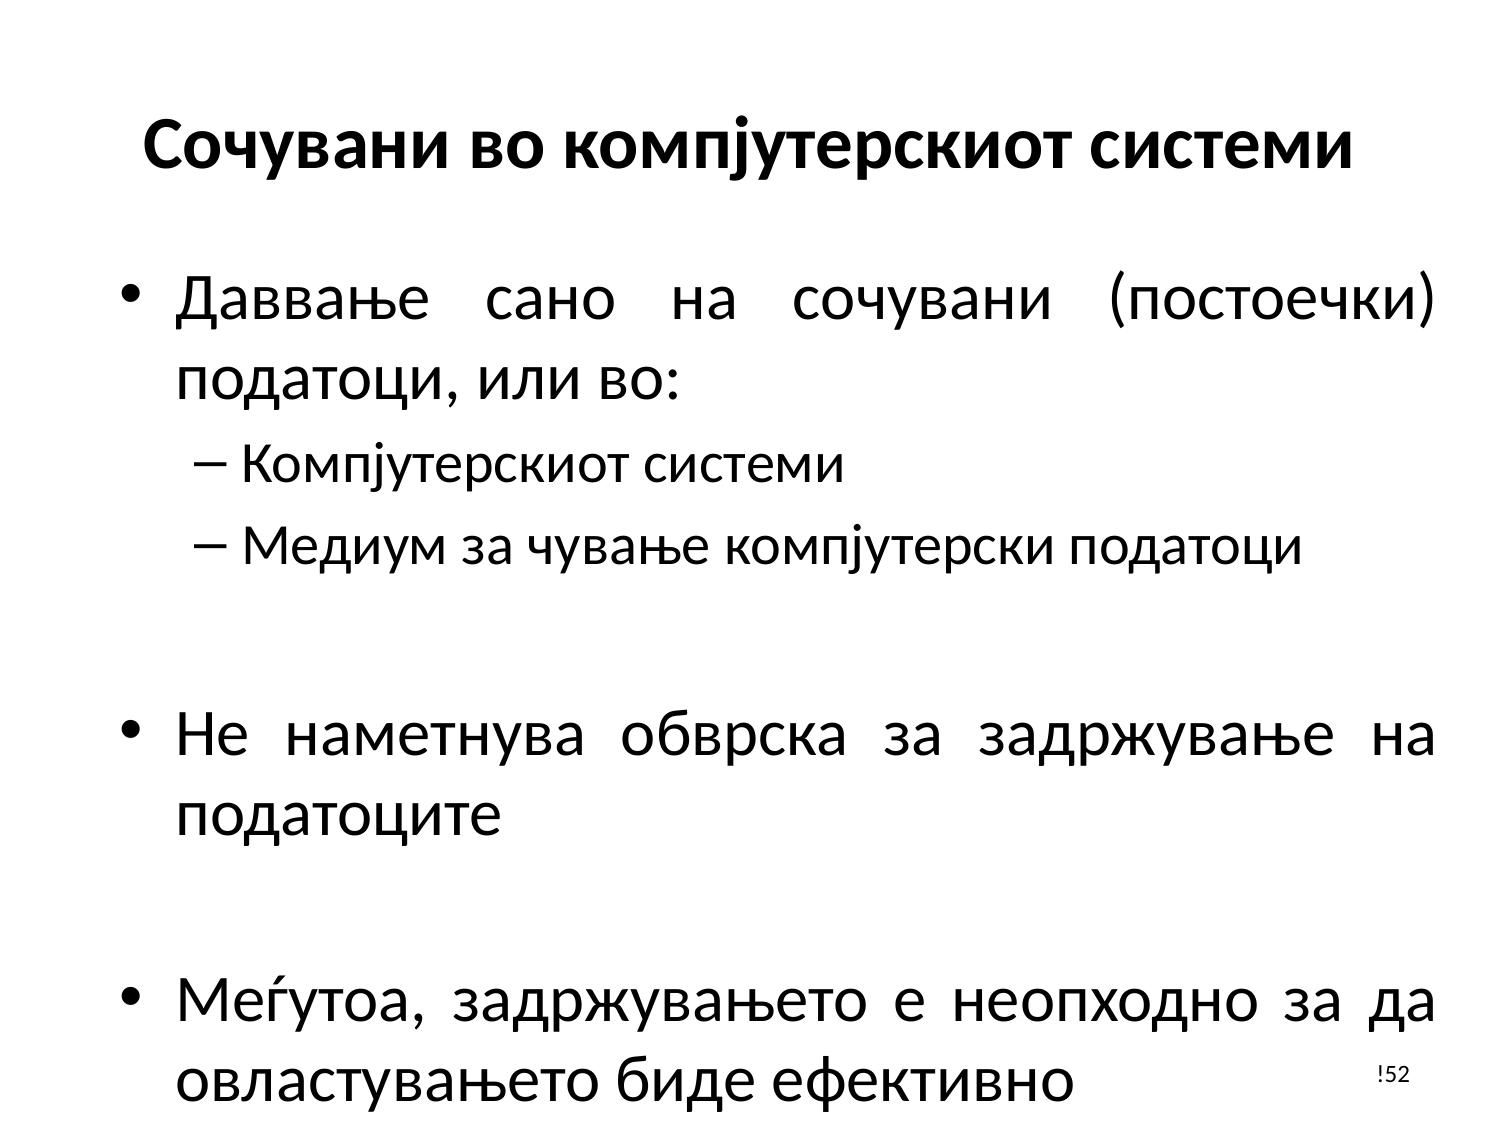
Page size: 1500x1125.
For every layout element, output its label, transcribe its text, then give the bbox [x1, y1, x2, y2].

list Даввање сано на сочувани (постоечки) податоци, или во: Компјутерскиот системи Медиум за чување компјутерски податоци Не наметнува обврска за задржување на податоците Меѓутоа, задржувањето е неопходно за да овластувањето биде ефективно [103, 244, 1455, 988]
slide_number !52 [1074, 1042, 1425, 1103]
title Сочувани во компјутерскиот системи [74, 44, 1426, 233]
